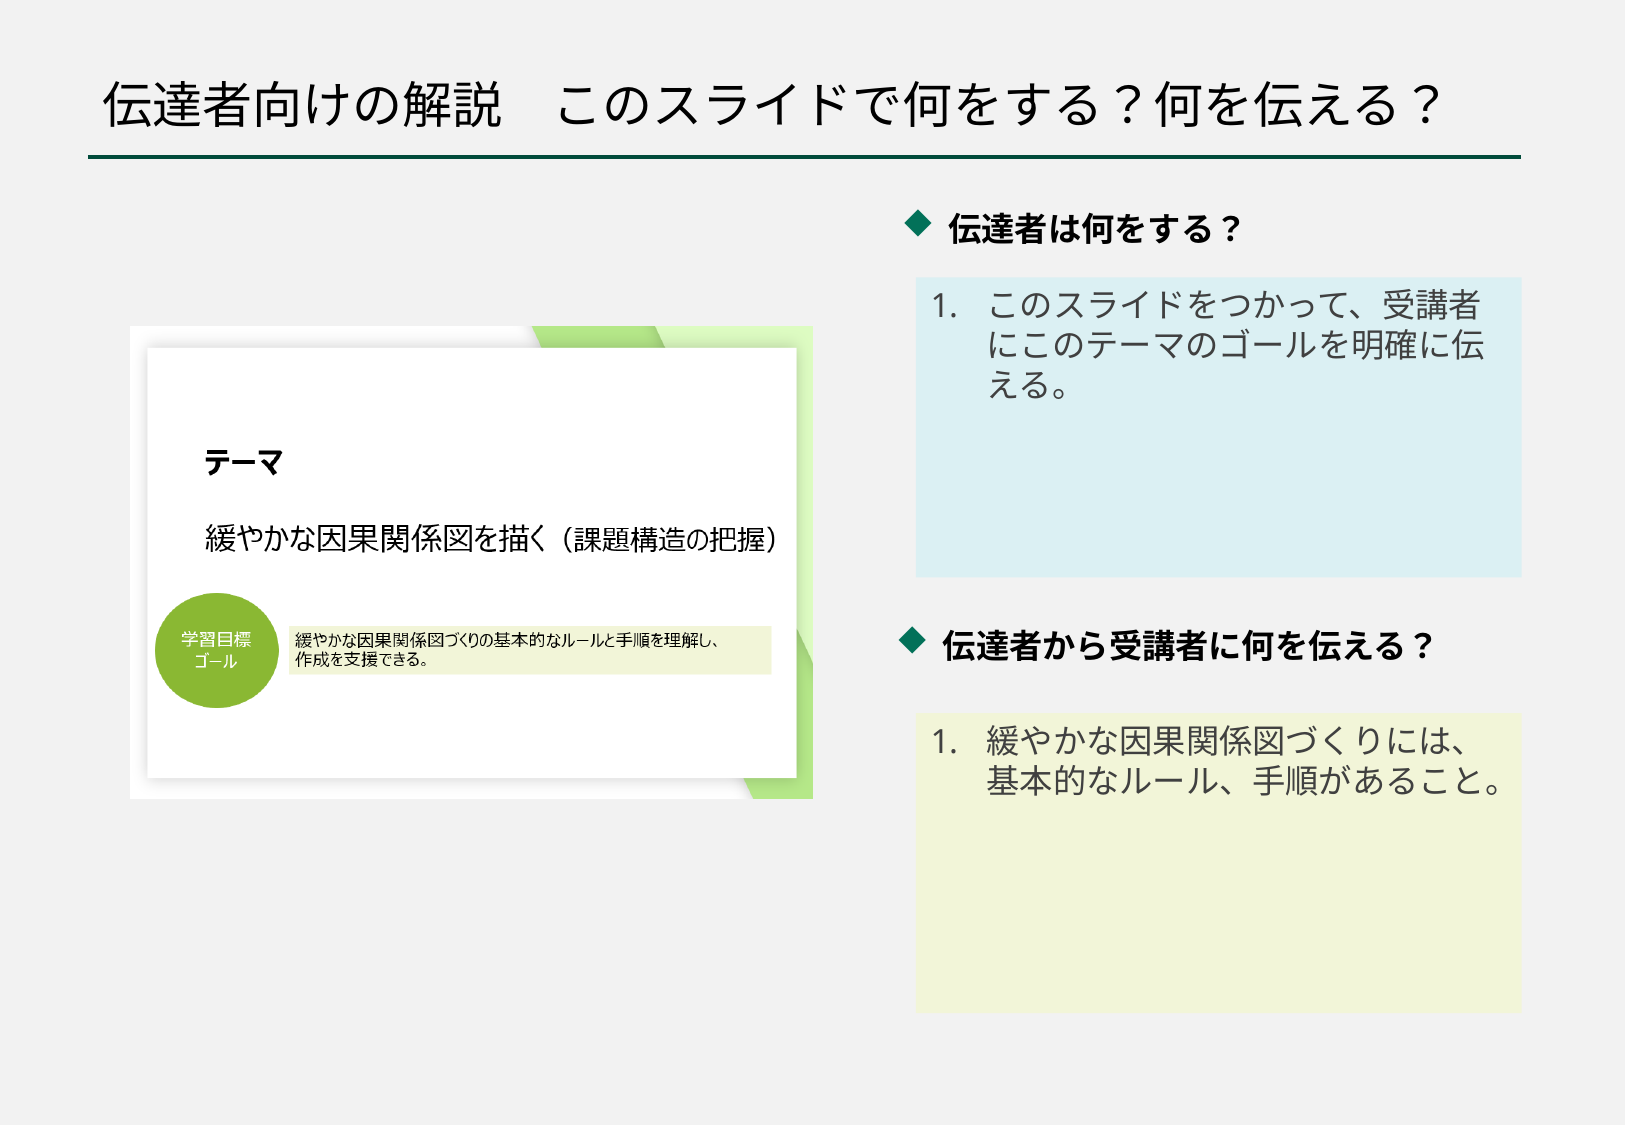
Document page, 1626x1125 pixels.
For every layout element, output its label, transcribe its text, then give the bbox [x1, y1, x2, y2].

list このスライドをつかって、受講者にこのテーマのゴールを明確に伝える。 [915, 277, 1522, 578]
picture [130, 326, 813, 799]
list 緩やかな因果関係図づくりには、基本的なルール、手順があること。 [915, 713, 1522, 1014]
